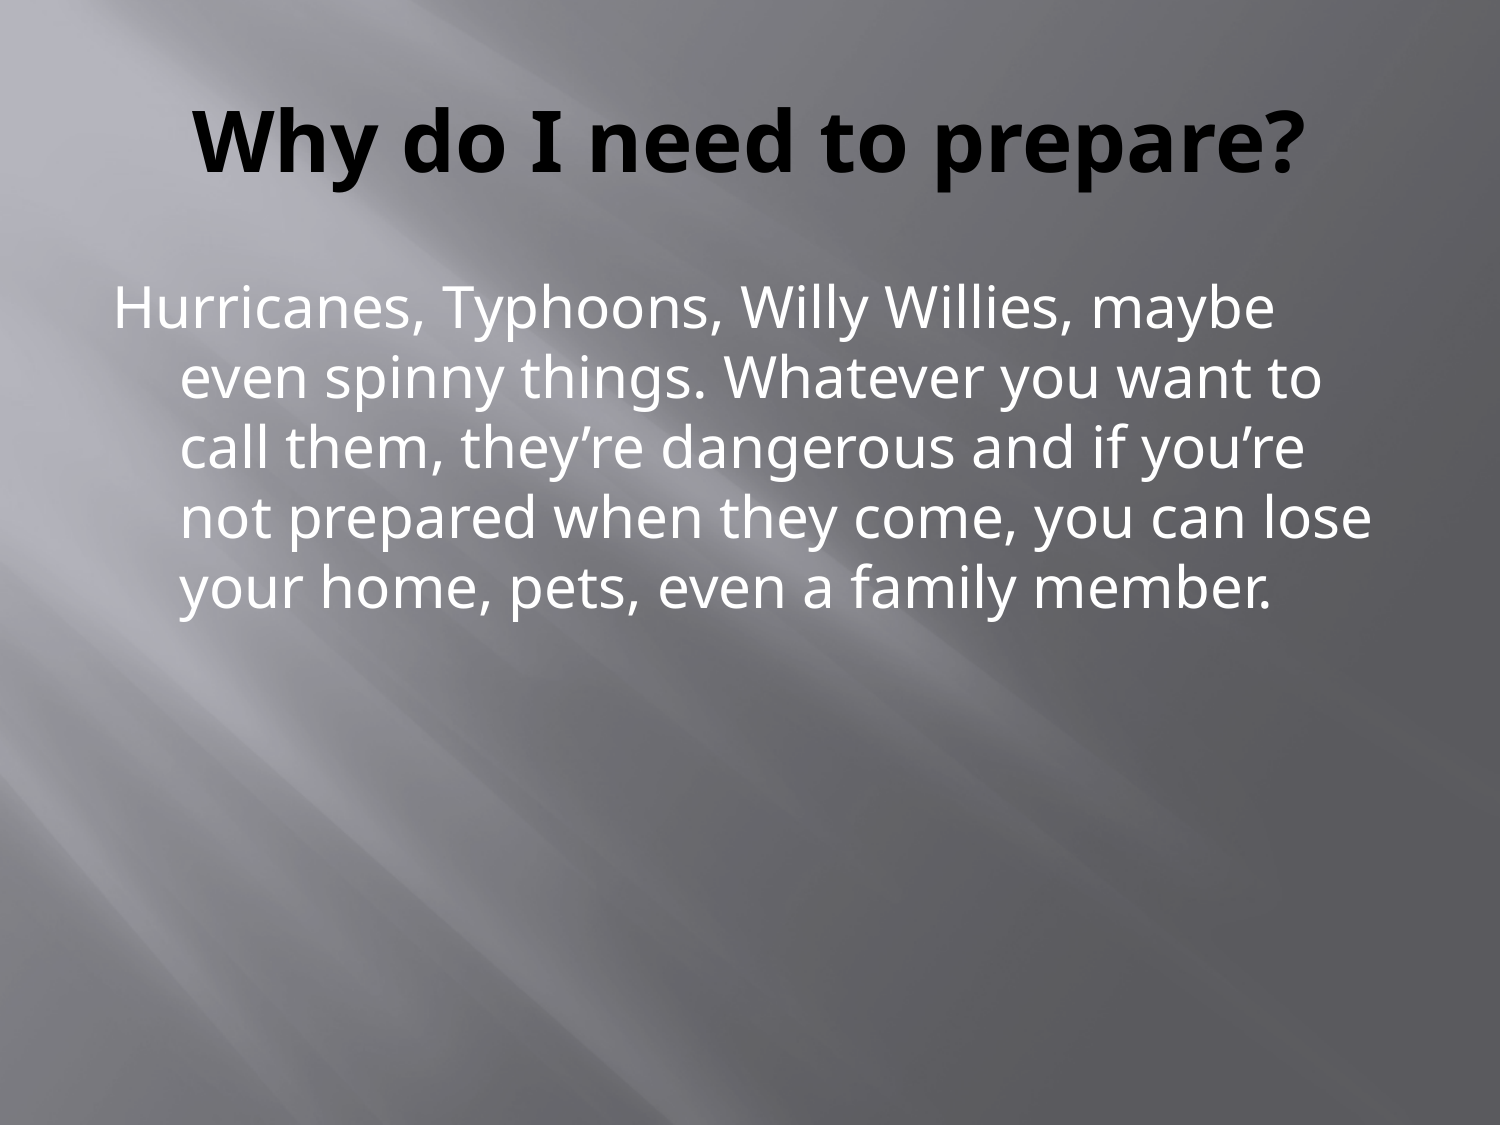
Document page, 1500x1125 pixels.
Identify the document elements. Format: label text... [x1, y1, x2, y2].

list Hurricanes, Typhoons, Willy Willies, maybe even spinny things. Whatever you want to call them, they’re dangerous and if you’re not prepared when they come, you can lose your home, pets, even a family member. [75, 262, 1425, 1035]
title Why do I need to prepare? [75, 45, 1425, 233]
